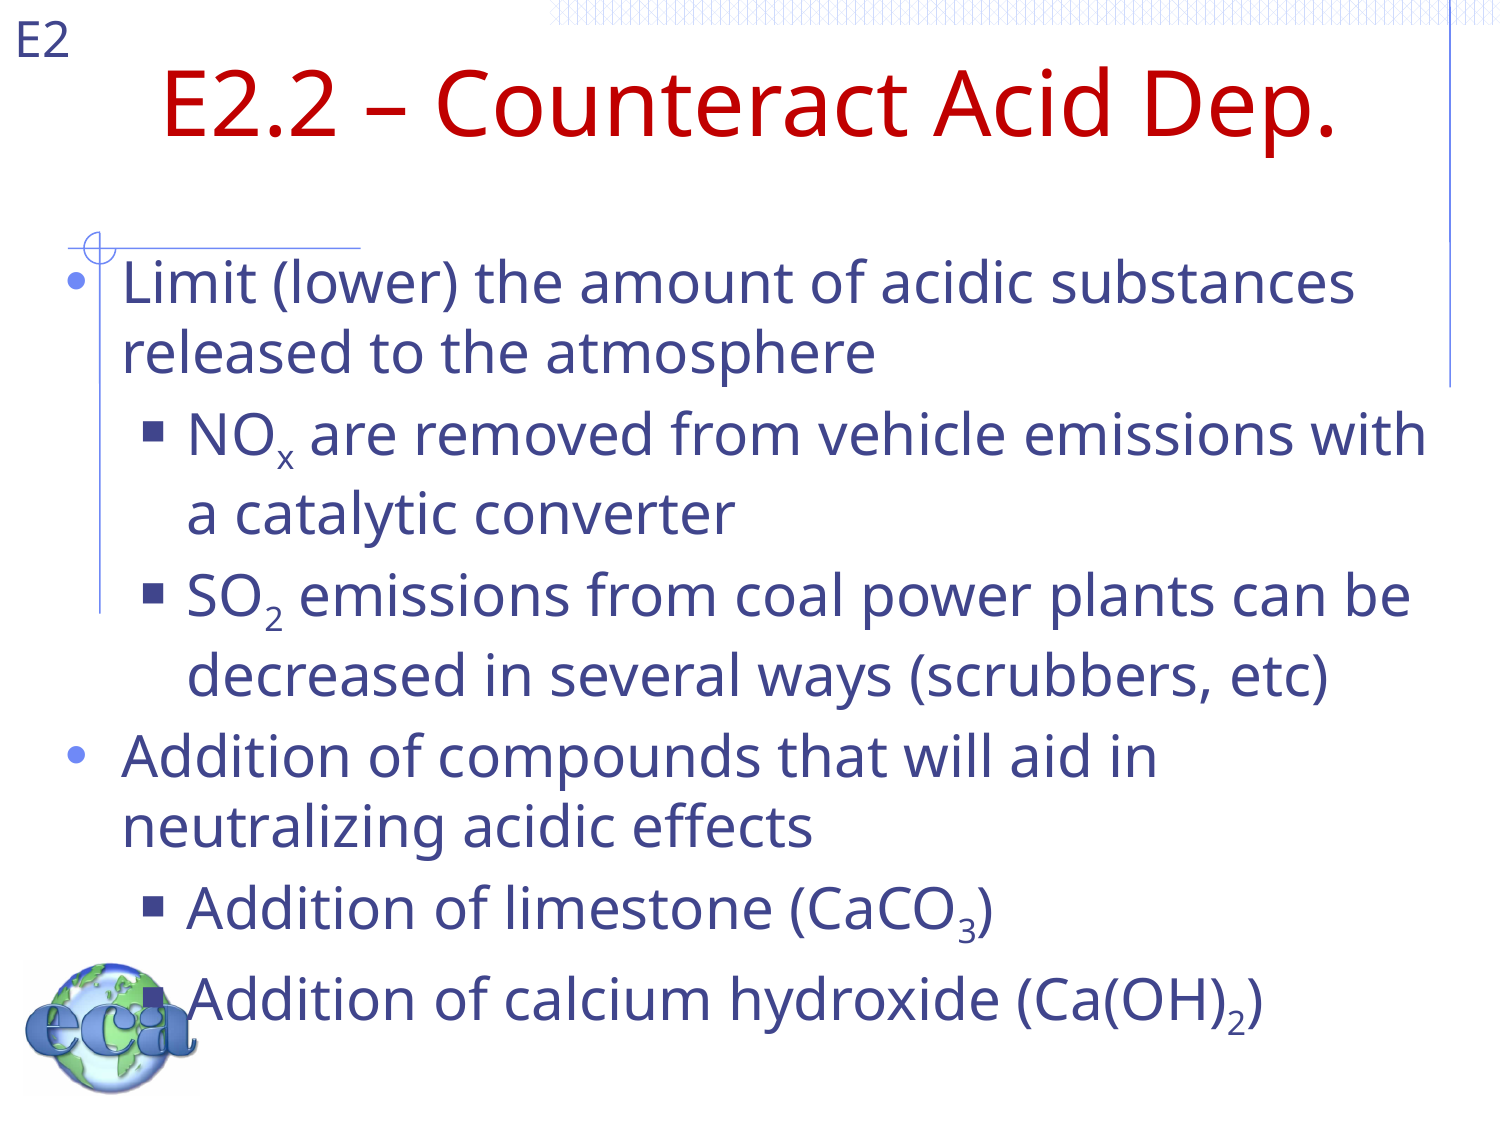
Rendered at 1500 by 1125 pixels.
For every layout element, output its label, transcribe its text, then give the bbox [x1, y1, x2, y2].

picture [23, 960, 200, 1096]
title E2.2 – Counteract Acid Dep. [37, 24, 1463, 163]
list Limit (lower) the amount of acidic substances released to the atmosphere NOx are removed from vehicle emissions with a catalytic converter SO2 emissions from coal power plants can be decreased in several ways (scrubbers, etc) Addition of compounds that will aid in neutralizing acidic effects Addition of limestone (CaCO3) Addition of calcium hydroxide (Ca(OH)2) [49, 237, 1463, 976]
